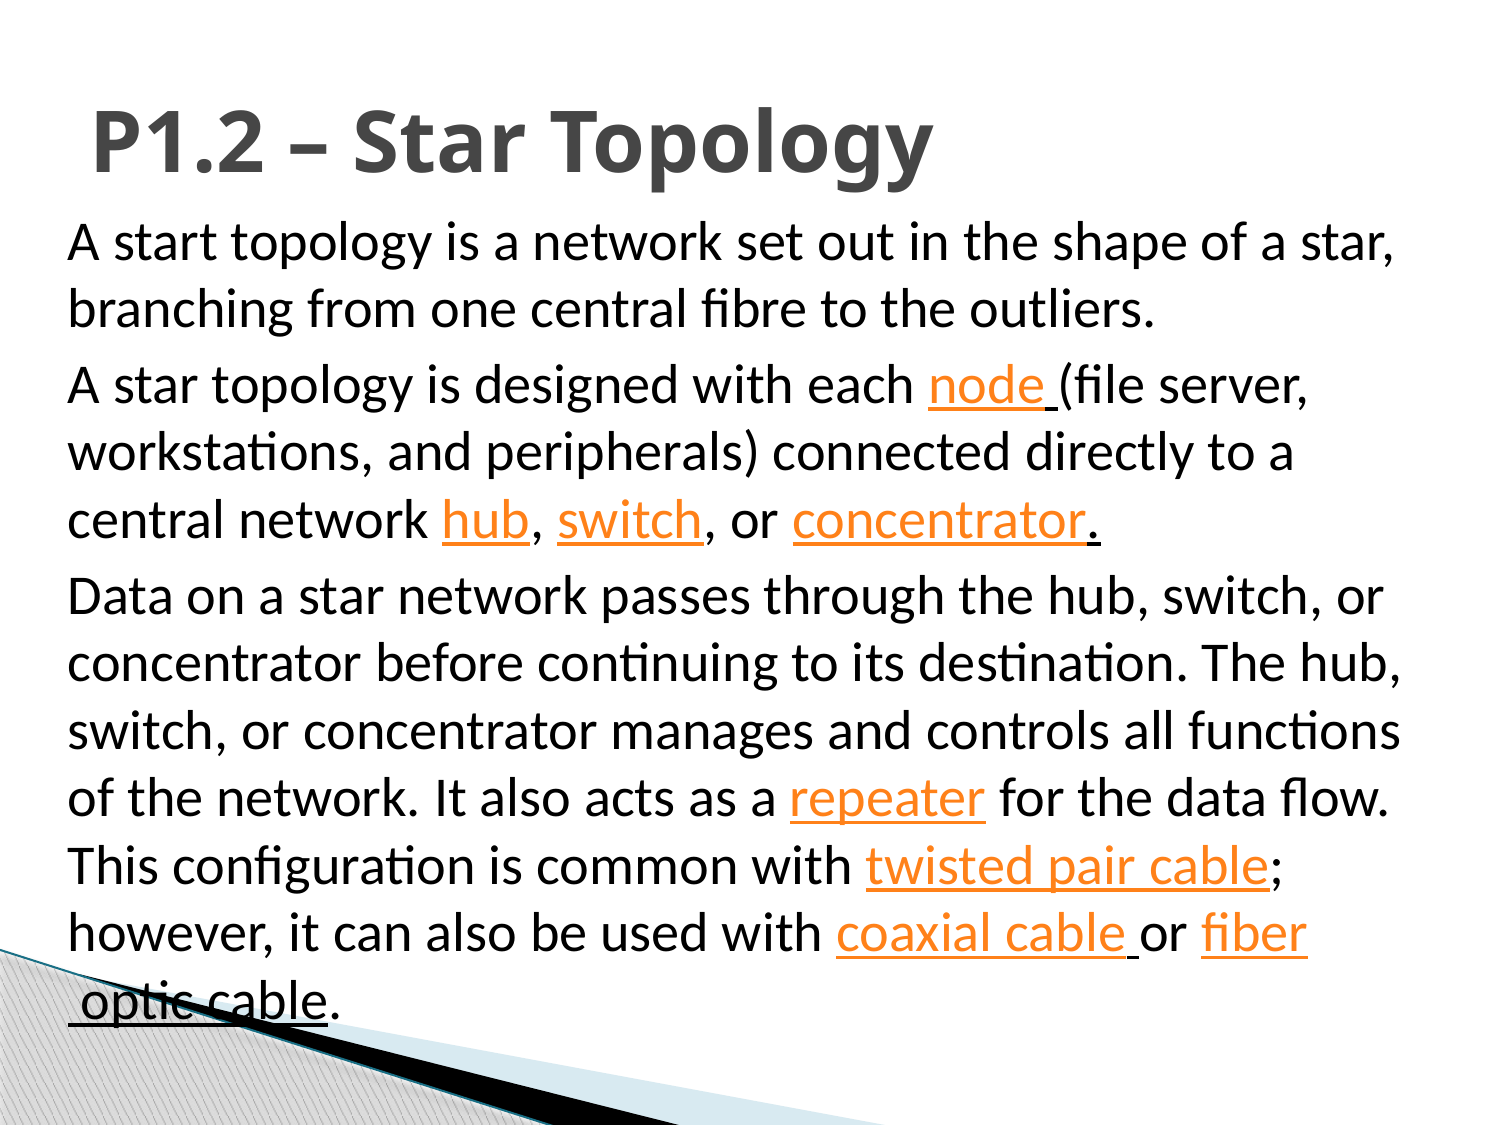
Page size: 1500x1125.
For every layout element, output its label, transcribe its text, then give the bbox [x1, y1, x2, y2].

list A start topology is a network set out in the shape of a star, branching from one central fibre to the outliers. A star topology is designed with each node (file server, workstations, and peripherals) connected directly to a central network hub, switch, or concentrator. Data on a star network passes through the hub, switch, or concentrator before continuing to its destination. The hub, switch, or concentrator manages and controls all functions of the network. It also acts as a repeater for the data flow. This configuration is common with twisted pair cable; however, it can also be used with coaxial cable or fiber optic cable. [53, 196, 1459, 1047]
title P1.2 – Star Topology [75, 45, 1425, 233]
